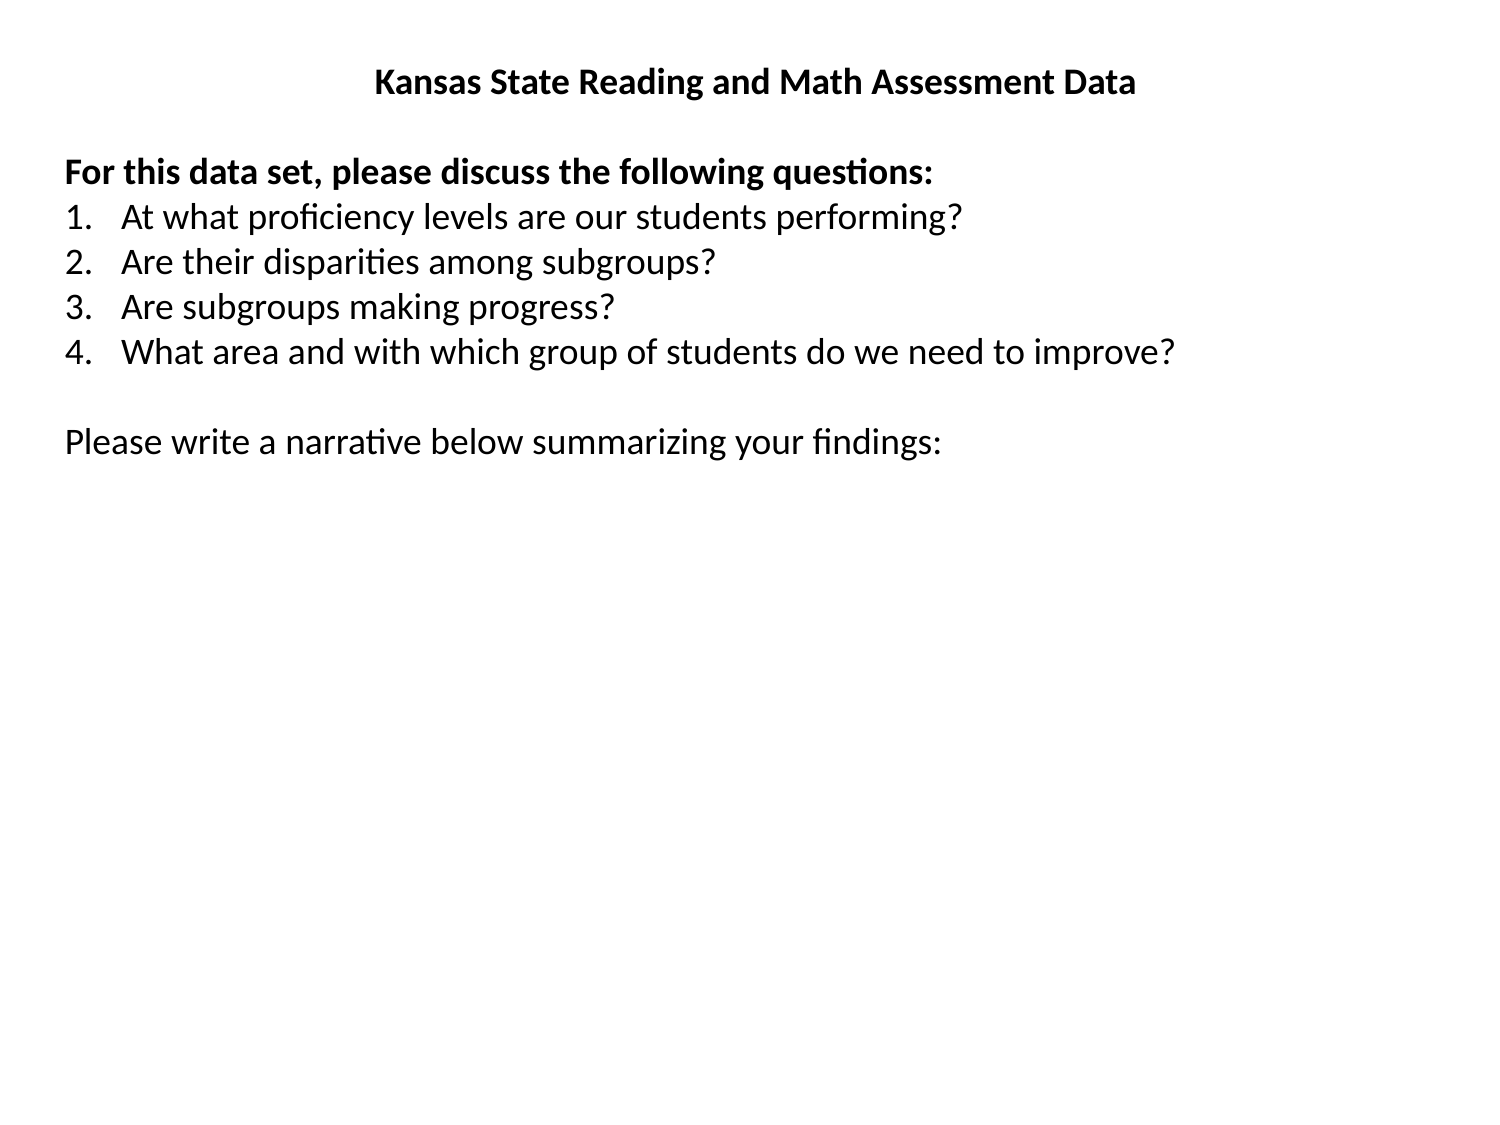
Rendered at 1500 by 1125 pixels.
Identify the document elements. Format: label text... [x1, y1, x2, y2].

text_box Kansas State Reading and Math Assessment Data For this data set, please discuss the following questions: At what proficiency levels are our students performing? Are their disparities among subgroups? Are subgroups making progress? What area and with which group of students do we need to improve? Please write a narrative below summarizing your findings: [49, 49, 1463, 470]
